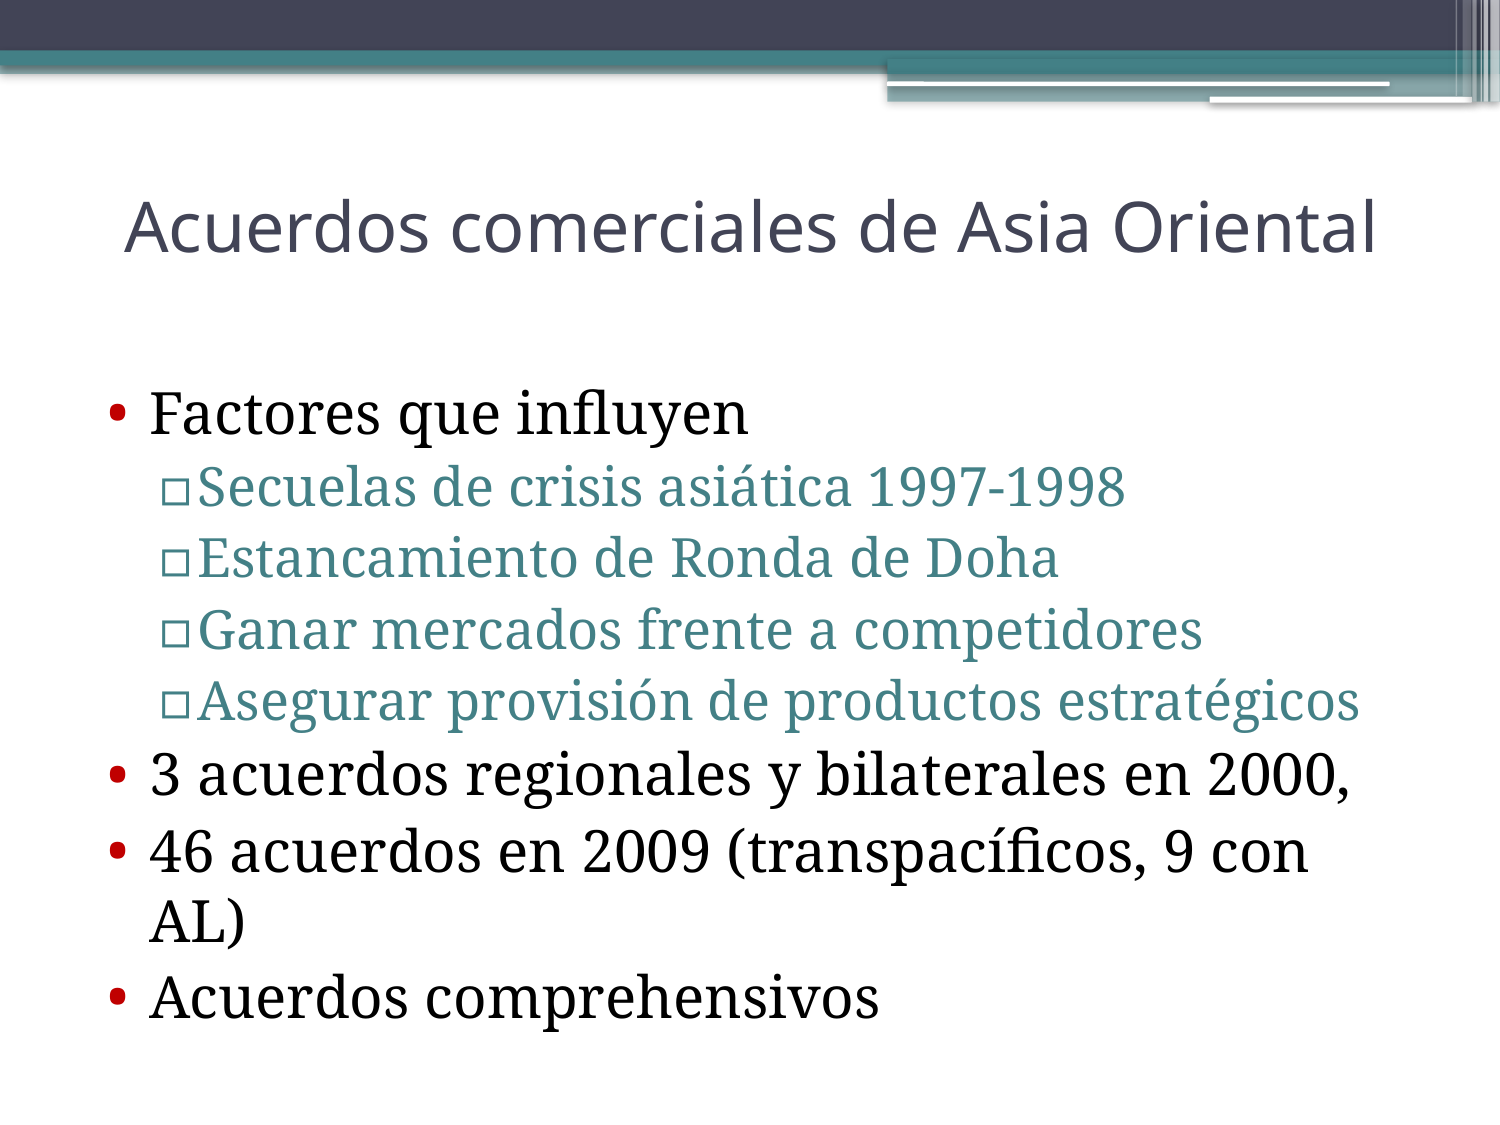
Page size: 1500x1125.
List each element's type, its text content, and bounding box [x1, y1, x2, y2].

list Factores que influyen Secuelas de crisis asiática 1997-1998 Estancamiento de Ronda de Doha Ganar mercados frente a competidores Asegurar provisión de productos estratégicos 3 acuerdos regionales y bilaterales en 2000, 46 acuerdos en 2009 (transpacíficos, 9 con AL) Acuerdos comprehensivos [75, 368, 1425, 1079]
title Acuerdos comerciales de Asia Oriental [76, 137, 1427, 313]
